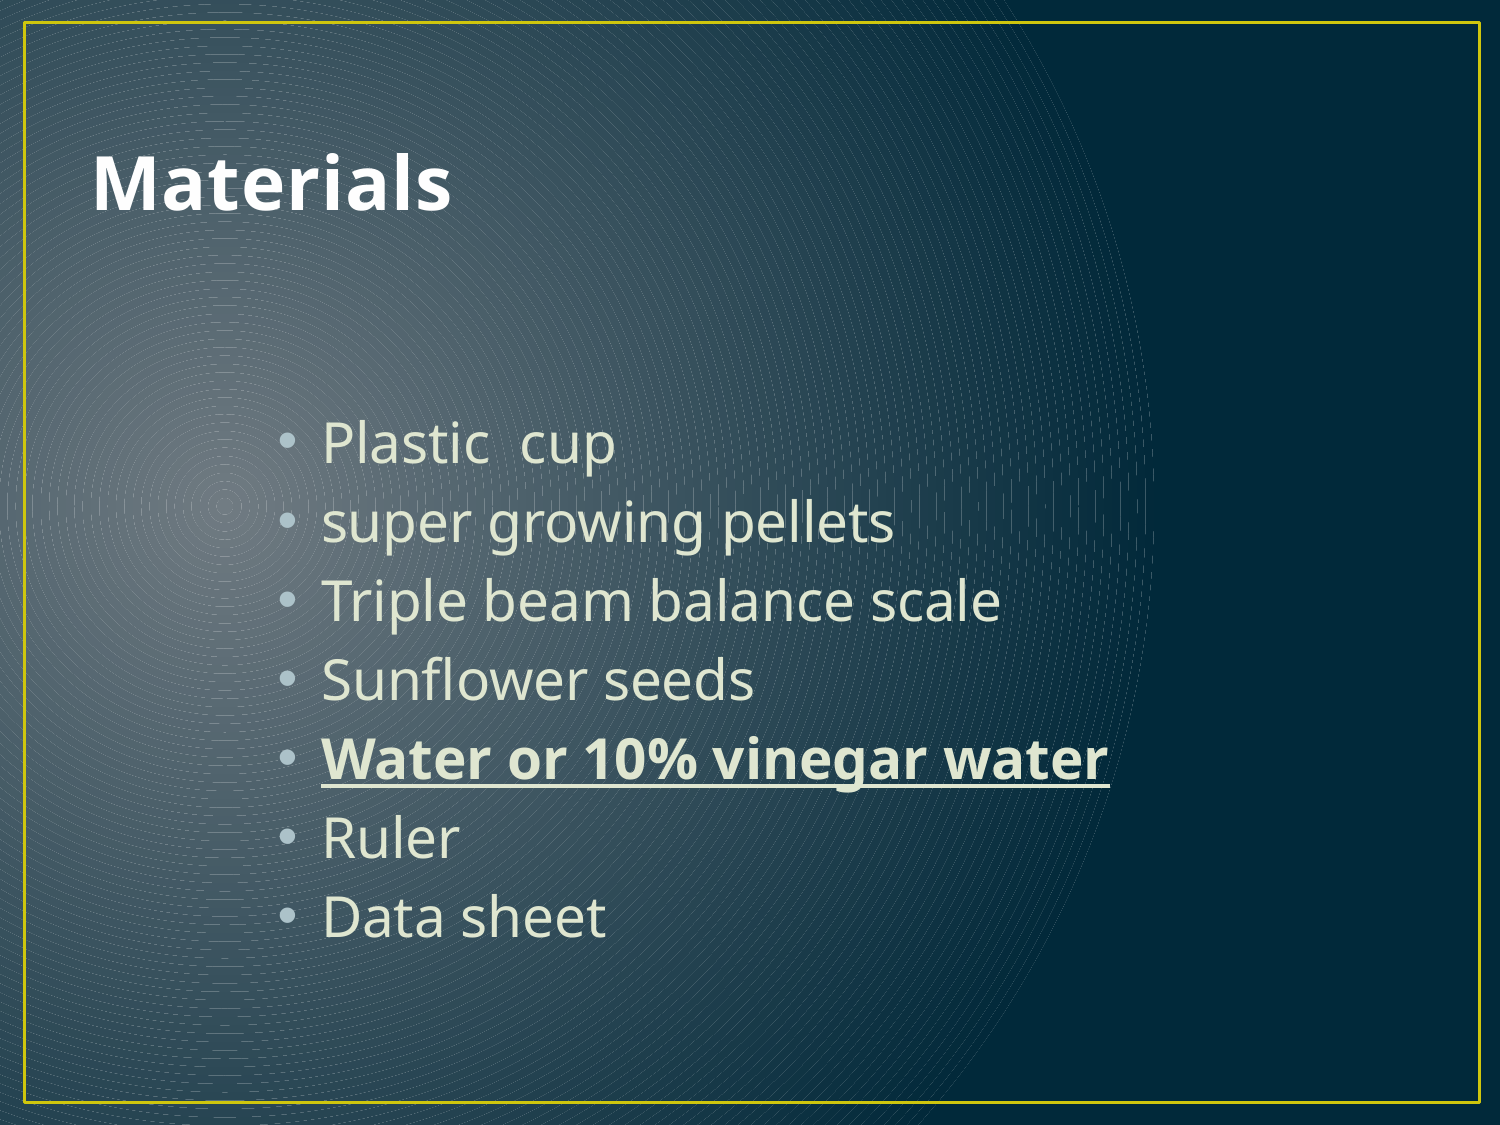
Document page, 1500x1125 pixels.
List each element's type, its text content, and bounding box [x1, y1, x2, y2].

title Materials [75, 45, 1425, 233]
list Plastic cup super growing pellets Triple beam balance scale Sunflower seeds Water or 10% vinegar water Ruler Data sheet [262, 320, 1338, 958]
